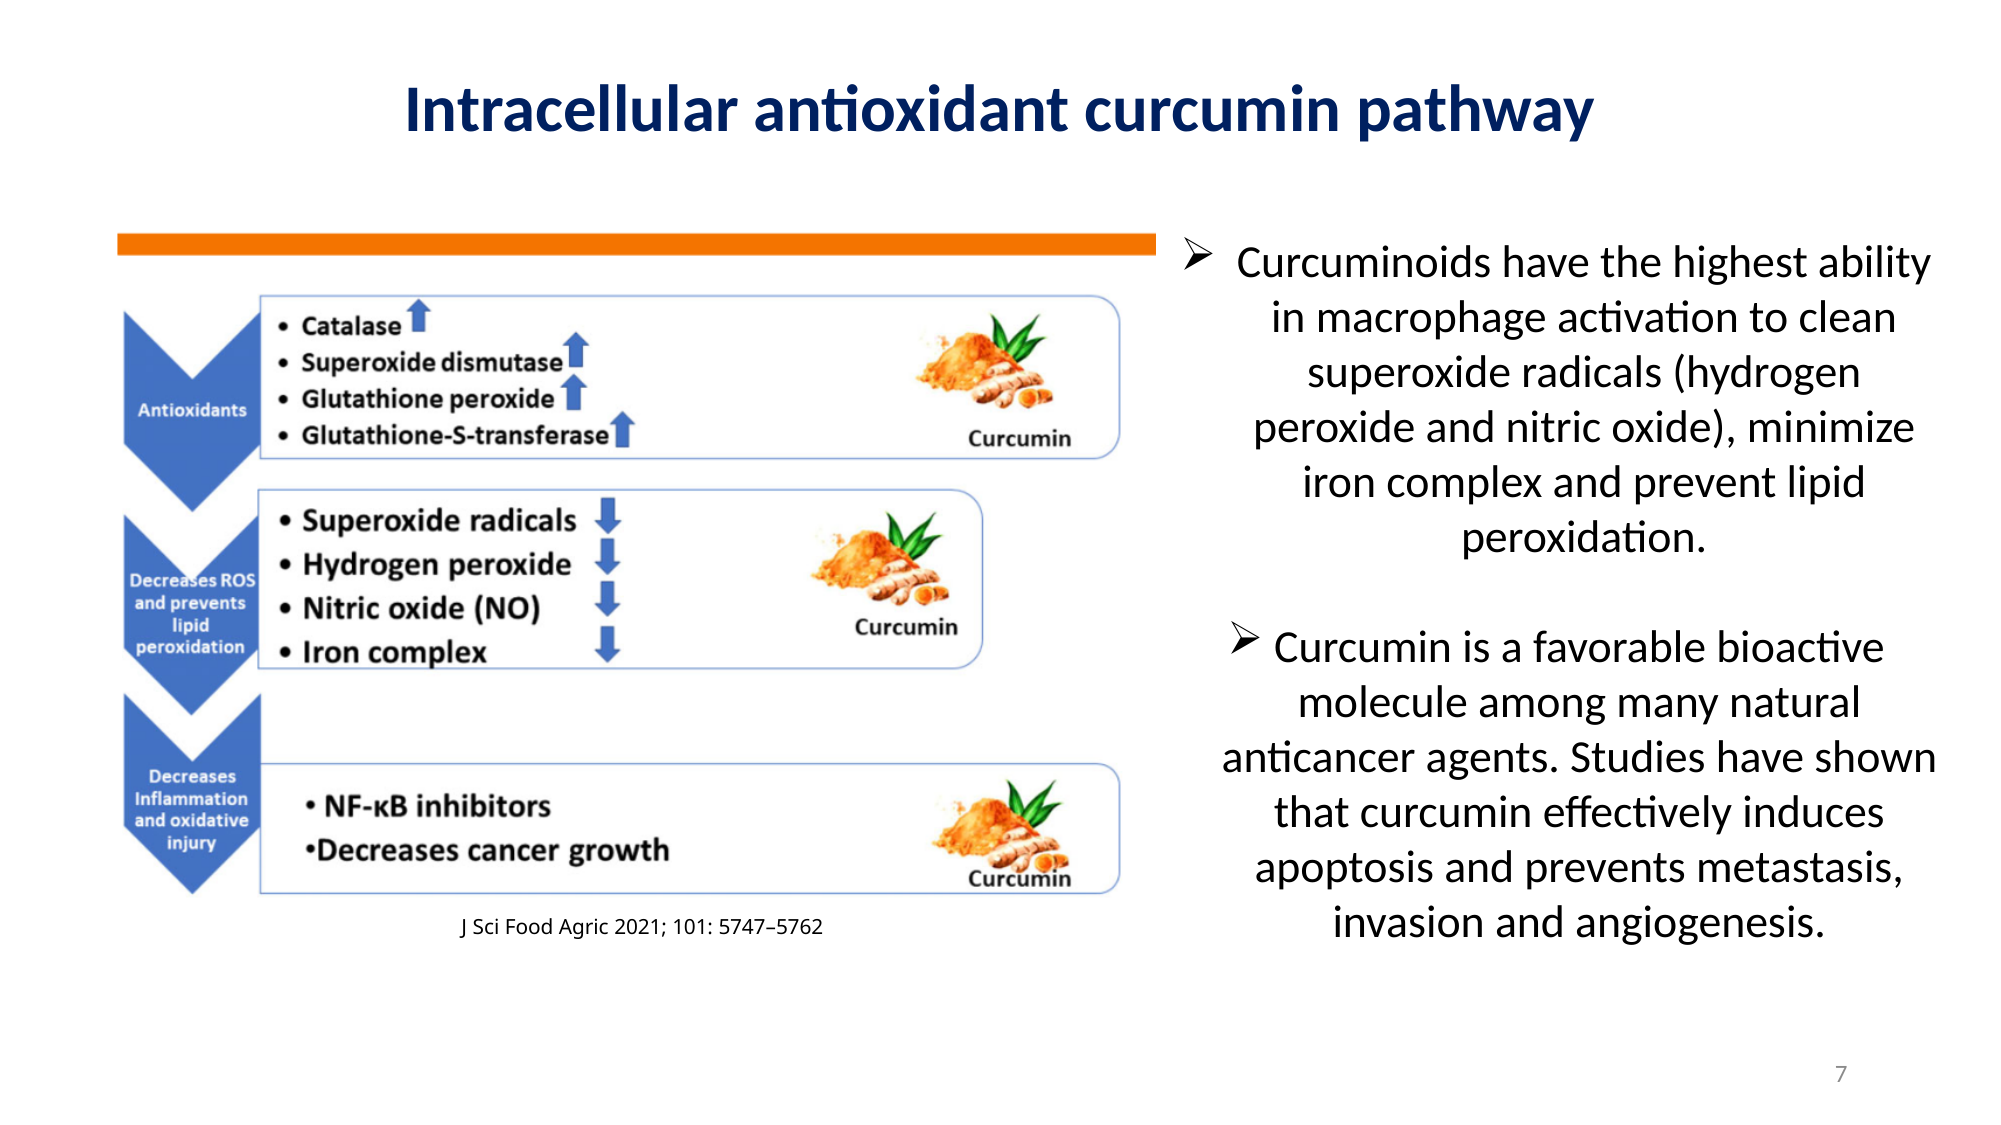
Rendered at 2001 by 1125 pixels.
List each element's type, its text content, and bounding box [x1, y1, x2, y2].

text_box J Sci Food Agric 2021; 101: 5747–5762 [446, 922, 856, 946]
text_box Curcuminoids have the highest ability in macrophage activation to clean superoxide radicals (hydrogen peroxide and nitric oxide), minimize iron complex and prevent lipid peroxidation. Curcumin is a favorable bioactive molecule among many natural anticancer agents. Studies have shown that curcumin effectively induces apoptosis and prevents metastasis, invasion and angiogenesis. [1155, 224, 1957, 954]
slide_number 7 [1412, 1042, 1863, 1103]
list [93, 229, 1156, 922]
title Intracellular antioxidant curcumin pathway [137, 59, 1863, 160]
